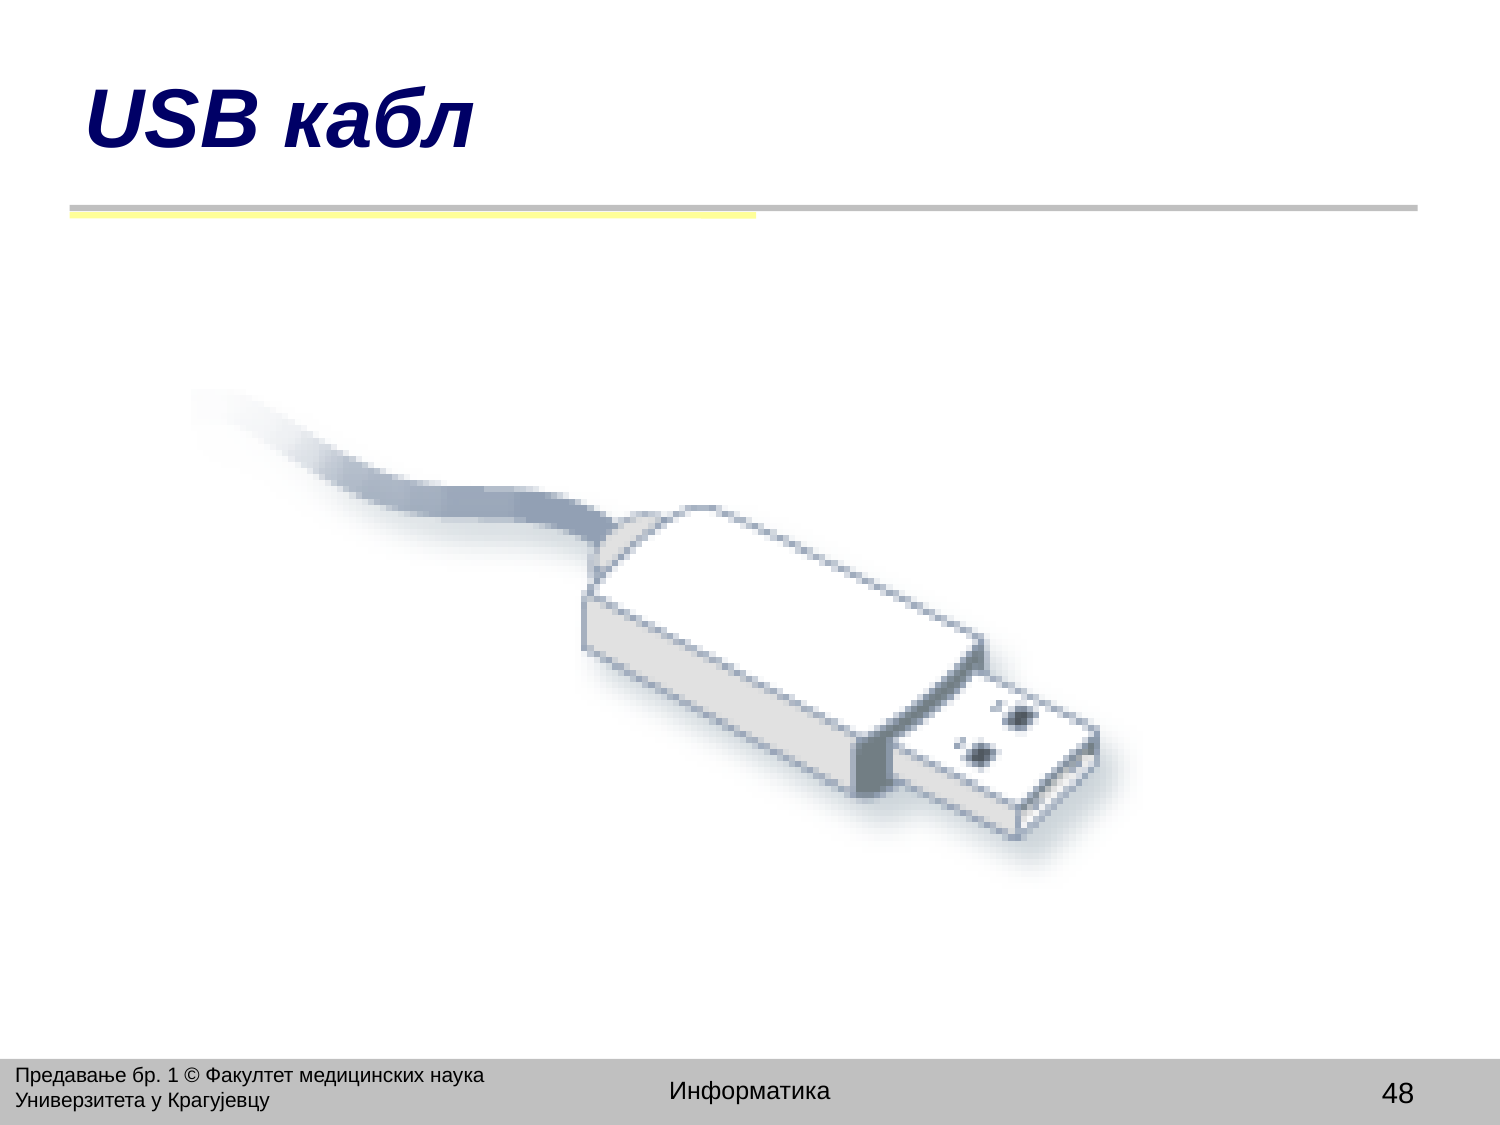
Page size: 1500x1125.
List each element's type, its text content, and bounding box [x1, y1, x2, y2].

slide_number Предавање бр. 1 © Факултет медицинских наука Универзитета у Крагујевцу [0, 1053, 599, 1108]
title USB кабл [69, 19, 1426, 208]
footer Информатика [512, 1066, 988, 1125]
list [173, 322, 1193, 897]
slide_number 48 [1079, 1066, 1430, 1125]
